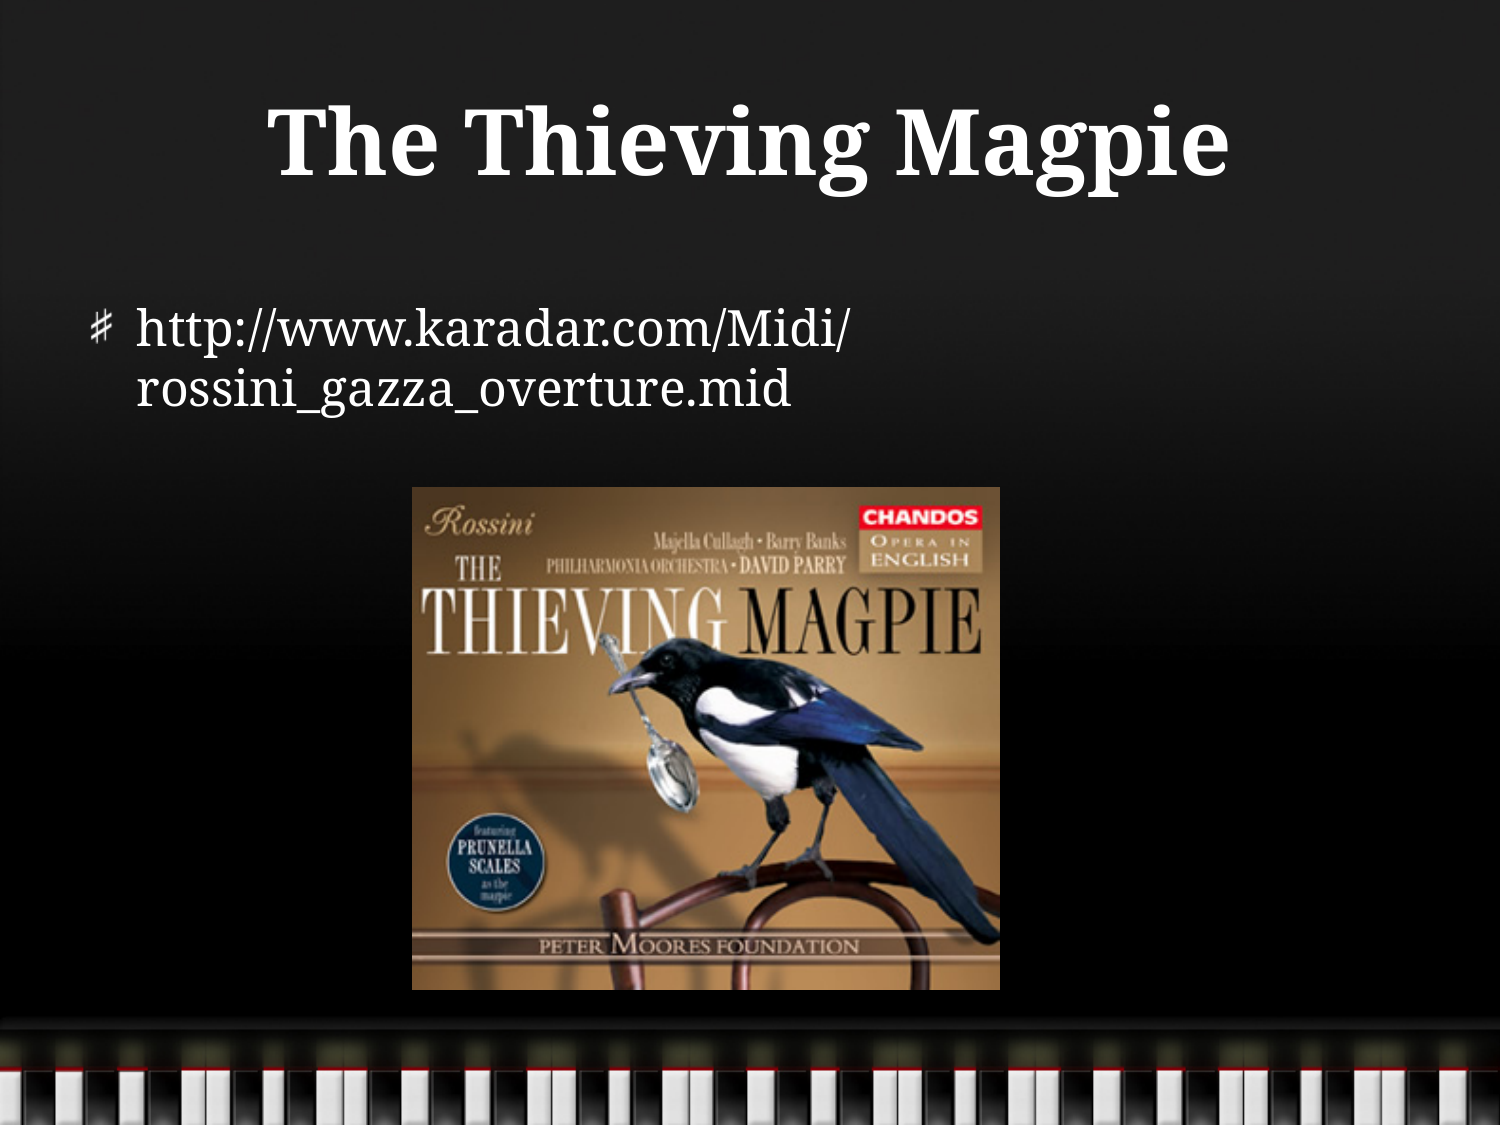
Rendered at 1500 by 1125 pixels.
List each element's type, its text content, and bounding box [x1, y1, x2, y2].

list http://www.karadar.com/Midi/rossini_gazza_overture.mid [75, 288, 1425, 925]
picture [0, 0, 1500, 1125]
title The Thieving Magpie [75, 45, 1425, 233]
